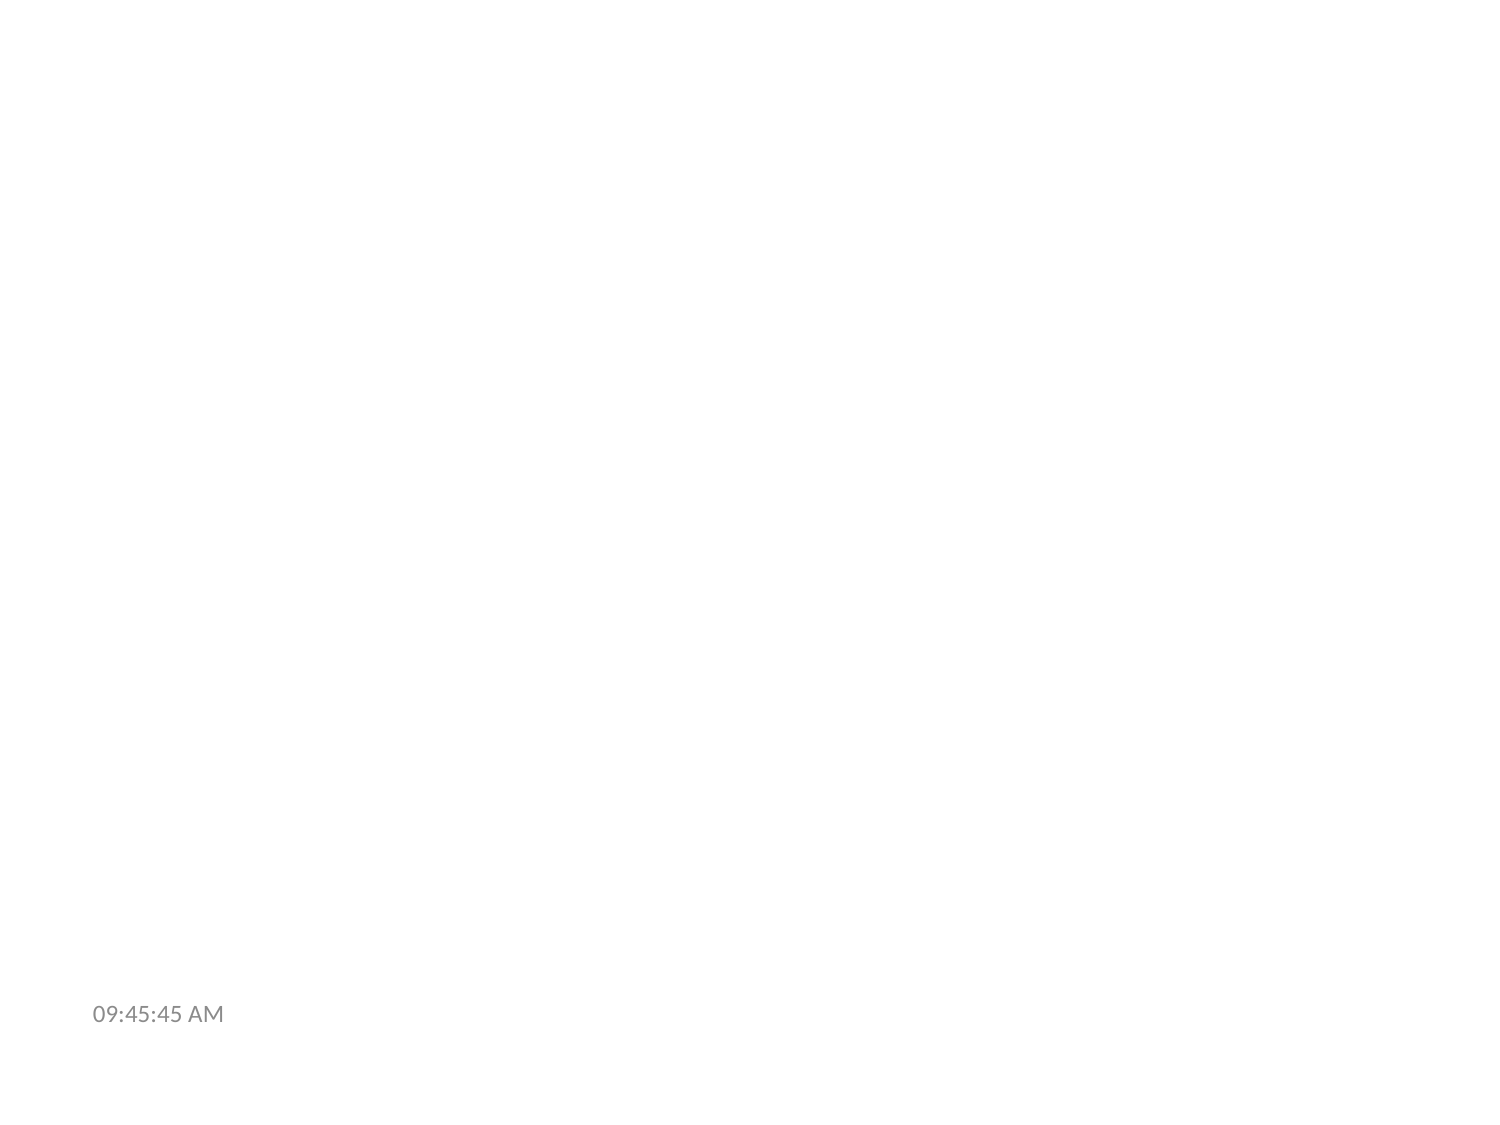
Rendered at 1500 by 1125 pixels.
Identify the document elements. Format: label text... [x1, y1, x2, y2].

text_box 3:35:09 PM [77, 982, 428, 1043]
